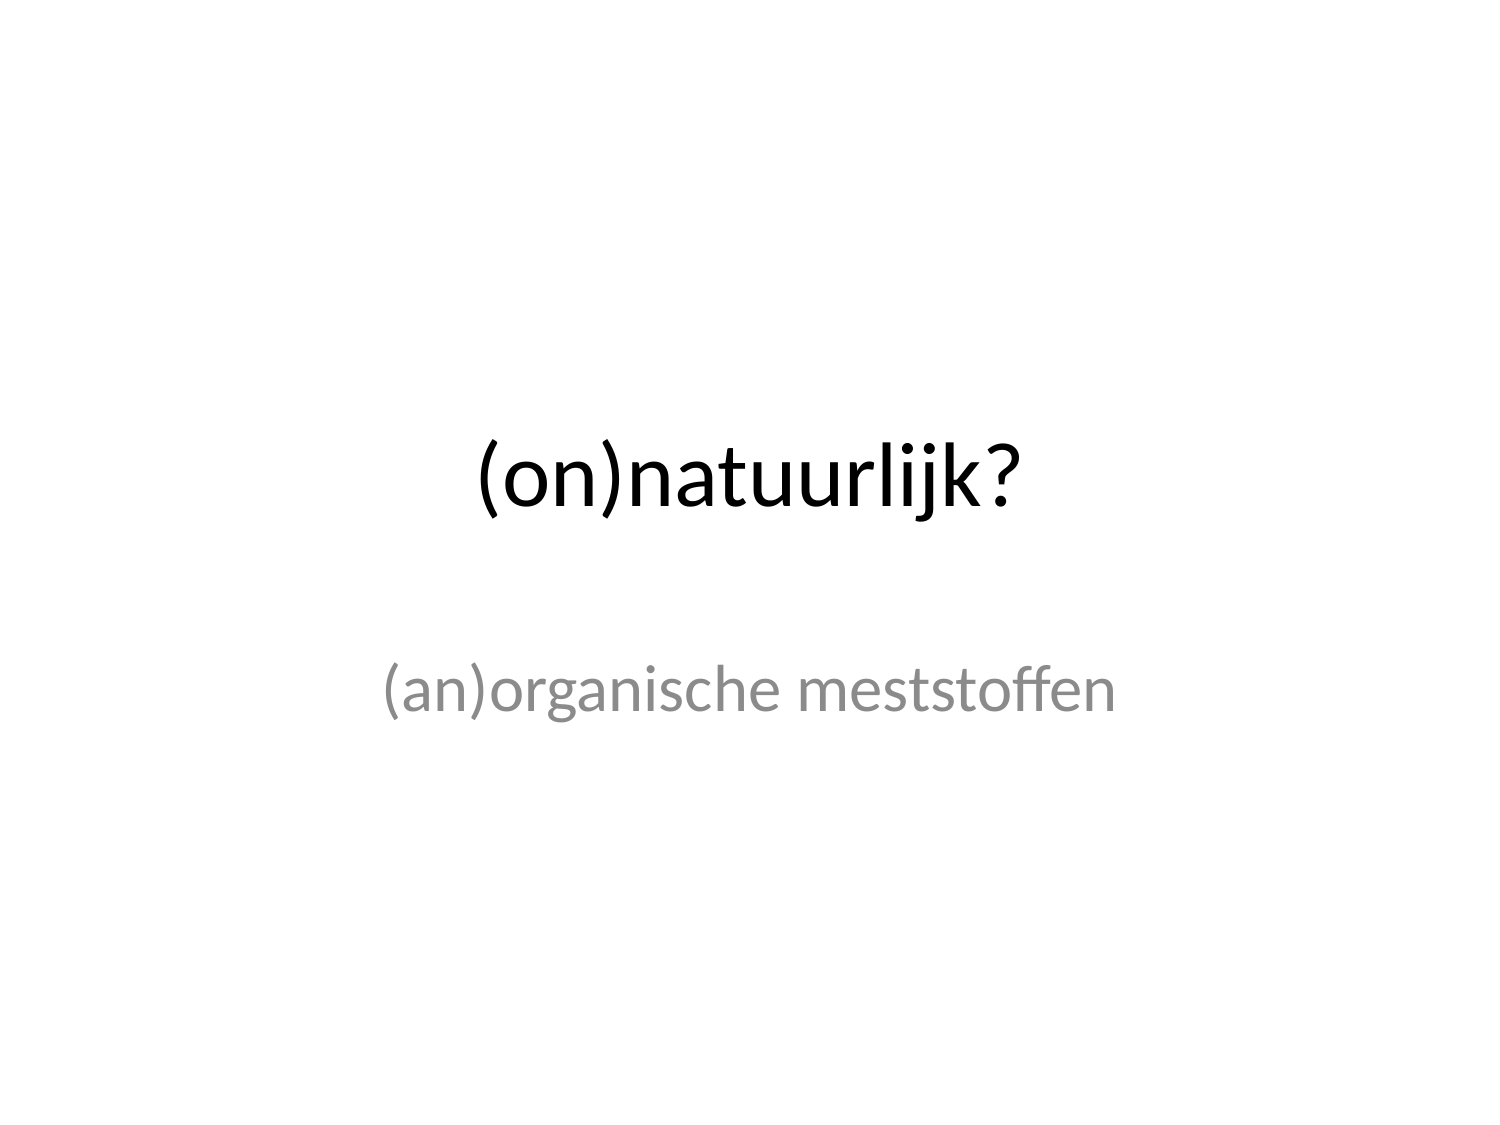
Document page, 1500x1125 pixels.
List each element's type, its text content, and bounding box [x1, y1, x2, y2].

subtitle (an)organische meststoffen [225, 637, 1275, 925]
title (on)natuurlijk? [112, 349, 1388, 591]
